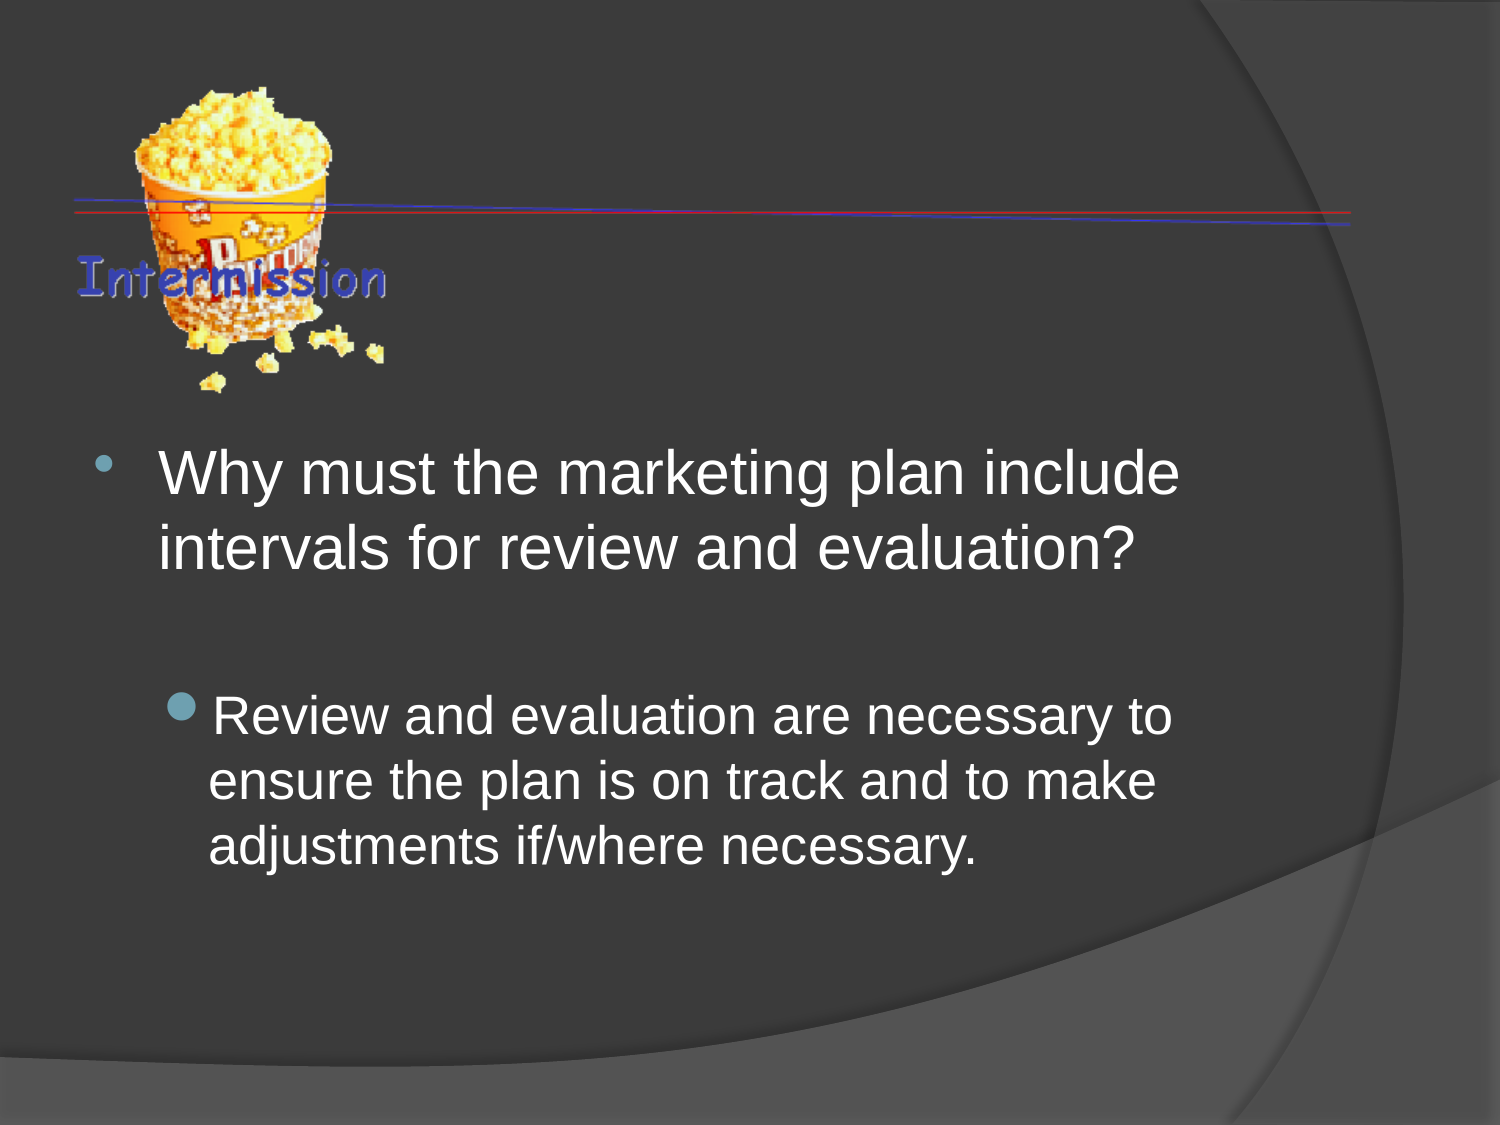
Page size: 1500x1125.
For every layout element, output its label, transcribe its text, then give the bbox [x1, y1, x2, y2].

picture [62, 74, 1352, 451]
list Why must the marketing plan include intervals for review and evaluation? Review and evaluation are necessary to ensure the plan is on track and to make adjustments if/where necessary. [75, 425, 1388, 1000]
